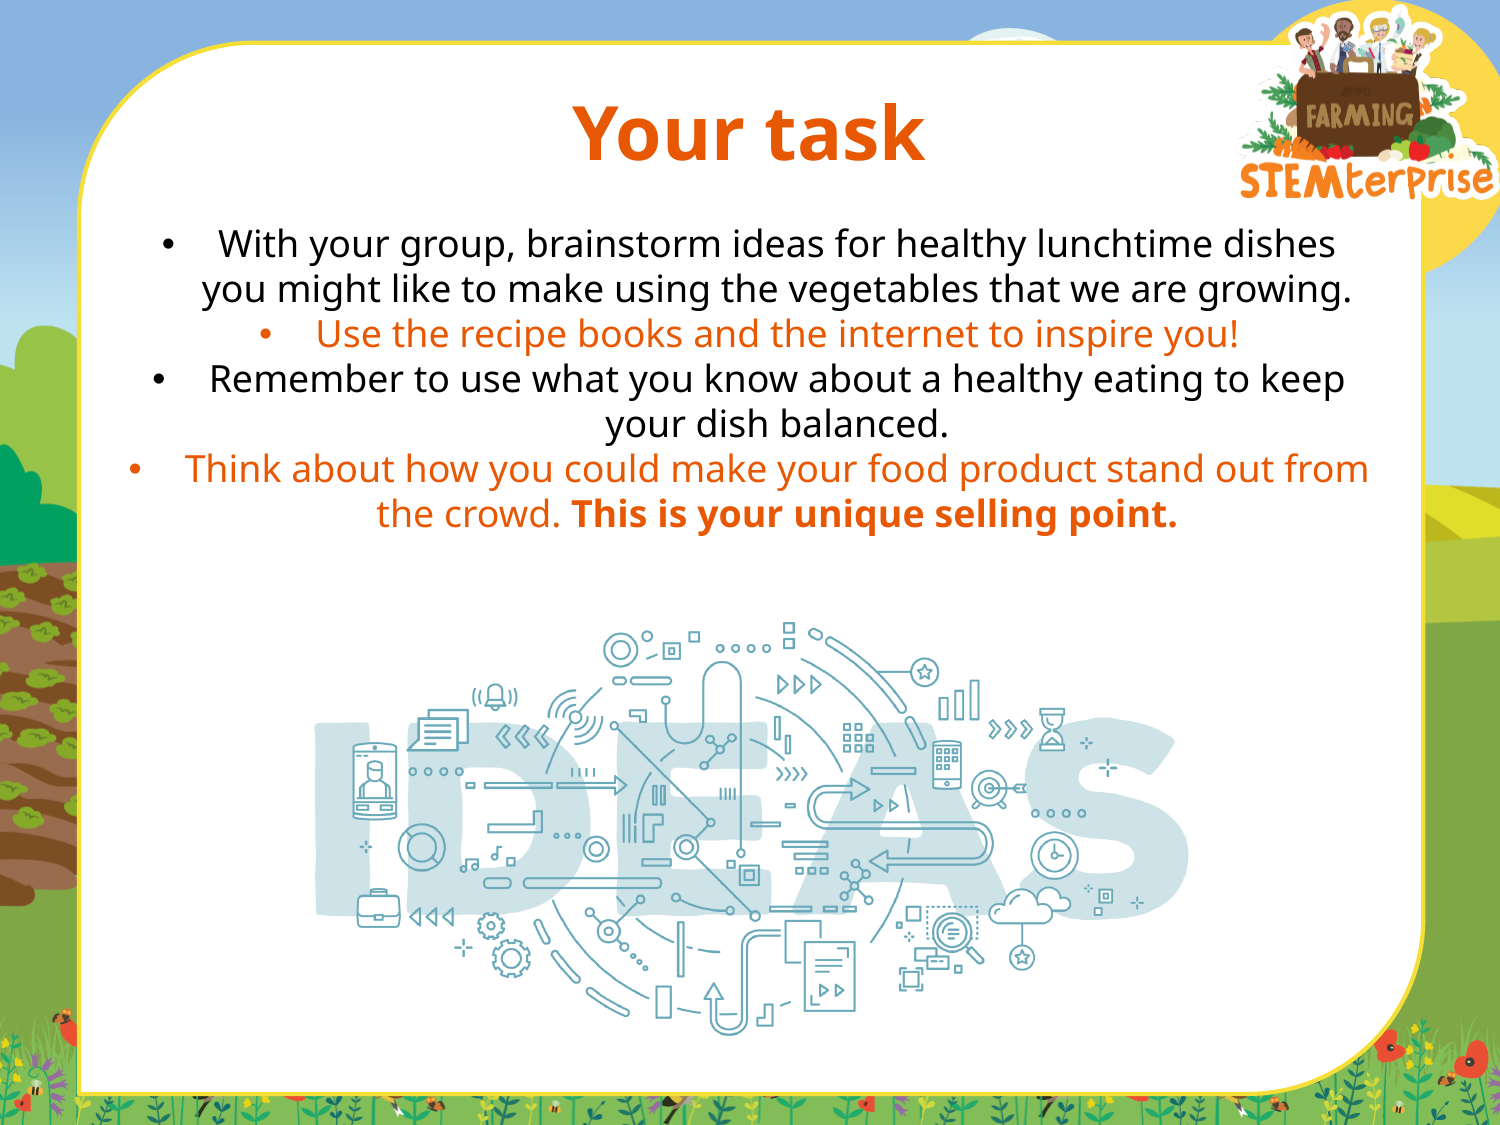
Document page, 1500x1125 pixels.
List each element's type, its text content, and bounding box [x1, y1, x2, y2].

text_box Your task With your group, brainstorm ideas for healthy lunchtime dishes you might like to make using the vegetables that we are growing. Use the recipe books and the internet to inspire you! Remember to use what you know about a healthy eating to keep your dish balanced. Think about how you could make your food product stand out from the crowd. This is your unique selling point. [111, 78, 1388, 543]
text_box [145, 40, 1228, 78]
picture [0, 0, 1500, 1125]
text_box [76, 113, 1426, 1097]
